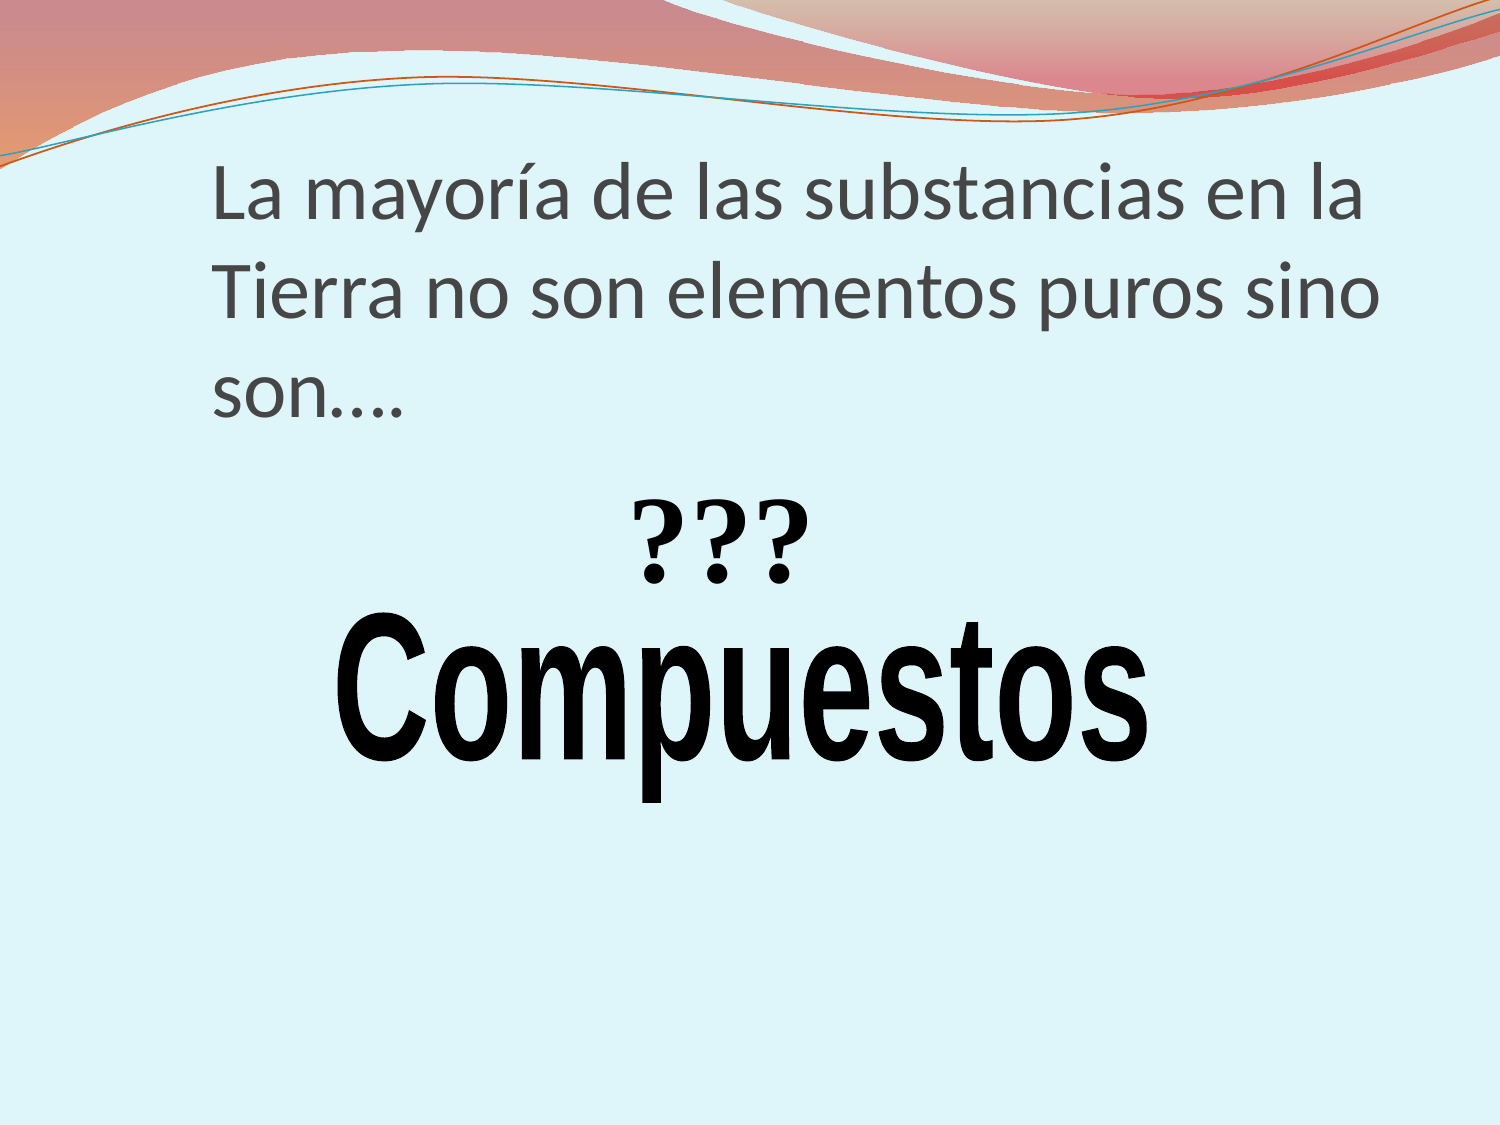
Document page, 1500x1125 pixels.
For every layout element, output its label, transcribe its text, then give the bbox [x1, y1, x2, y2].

title La mayoría de las substancias en la Tierra no son elementos puros sino son…. [210, 128, 1500, 434]
text_box ??? [612, 449, 830, 615]
